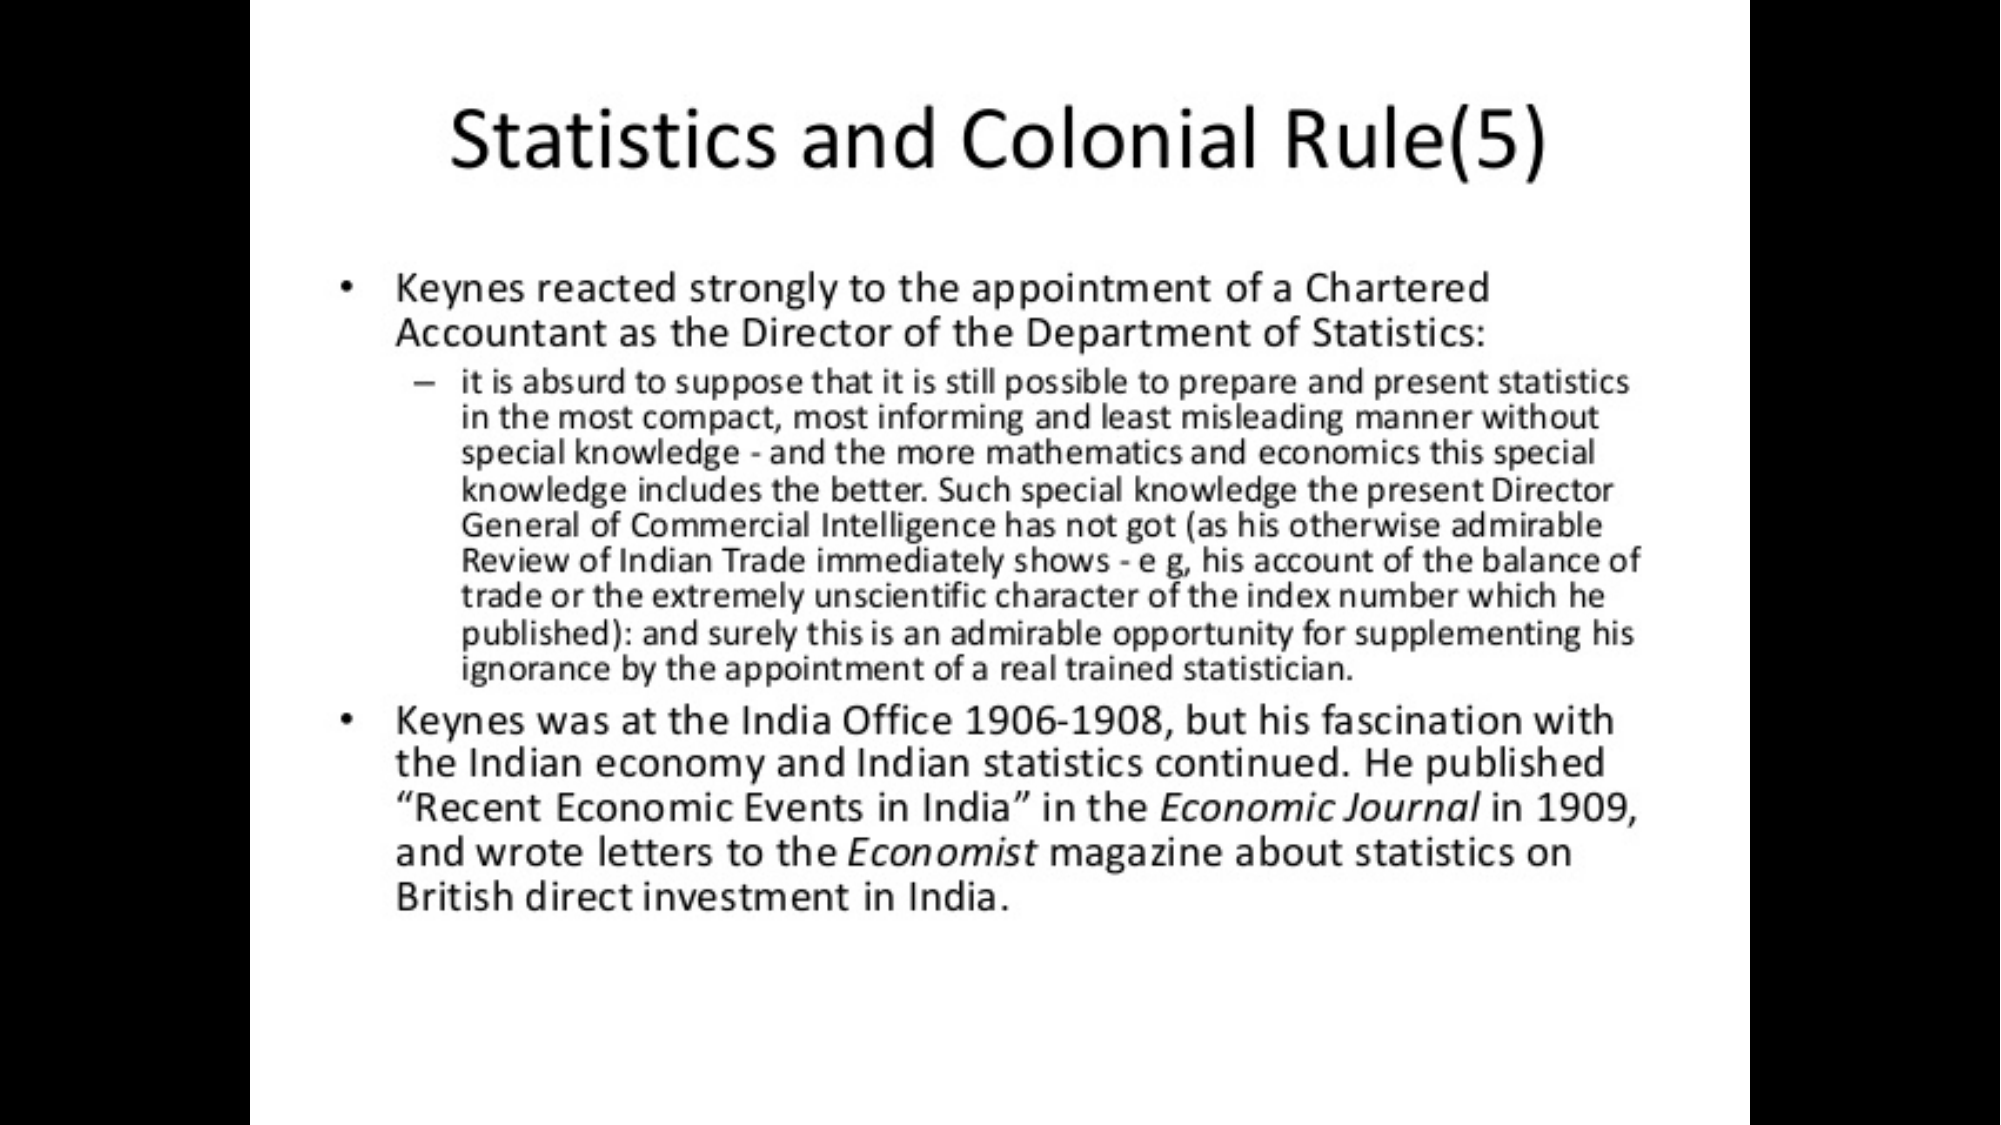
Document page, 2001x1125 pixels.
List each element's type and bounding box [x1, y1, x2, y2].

picture [250, 0, 1750, 1125]
